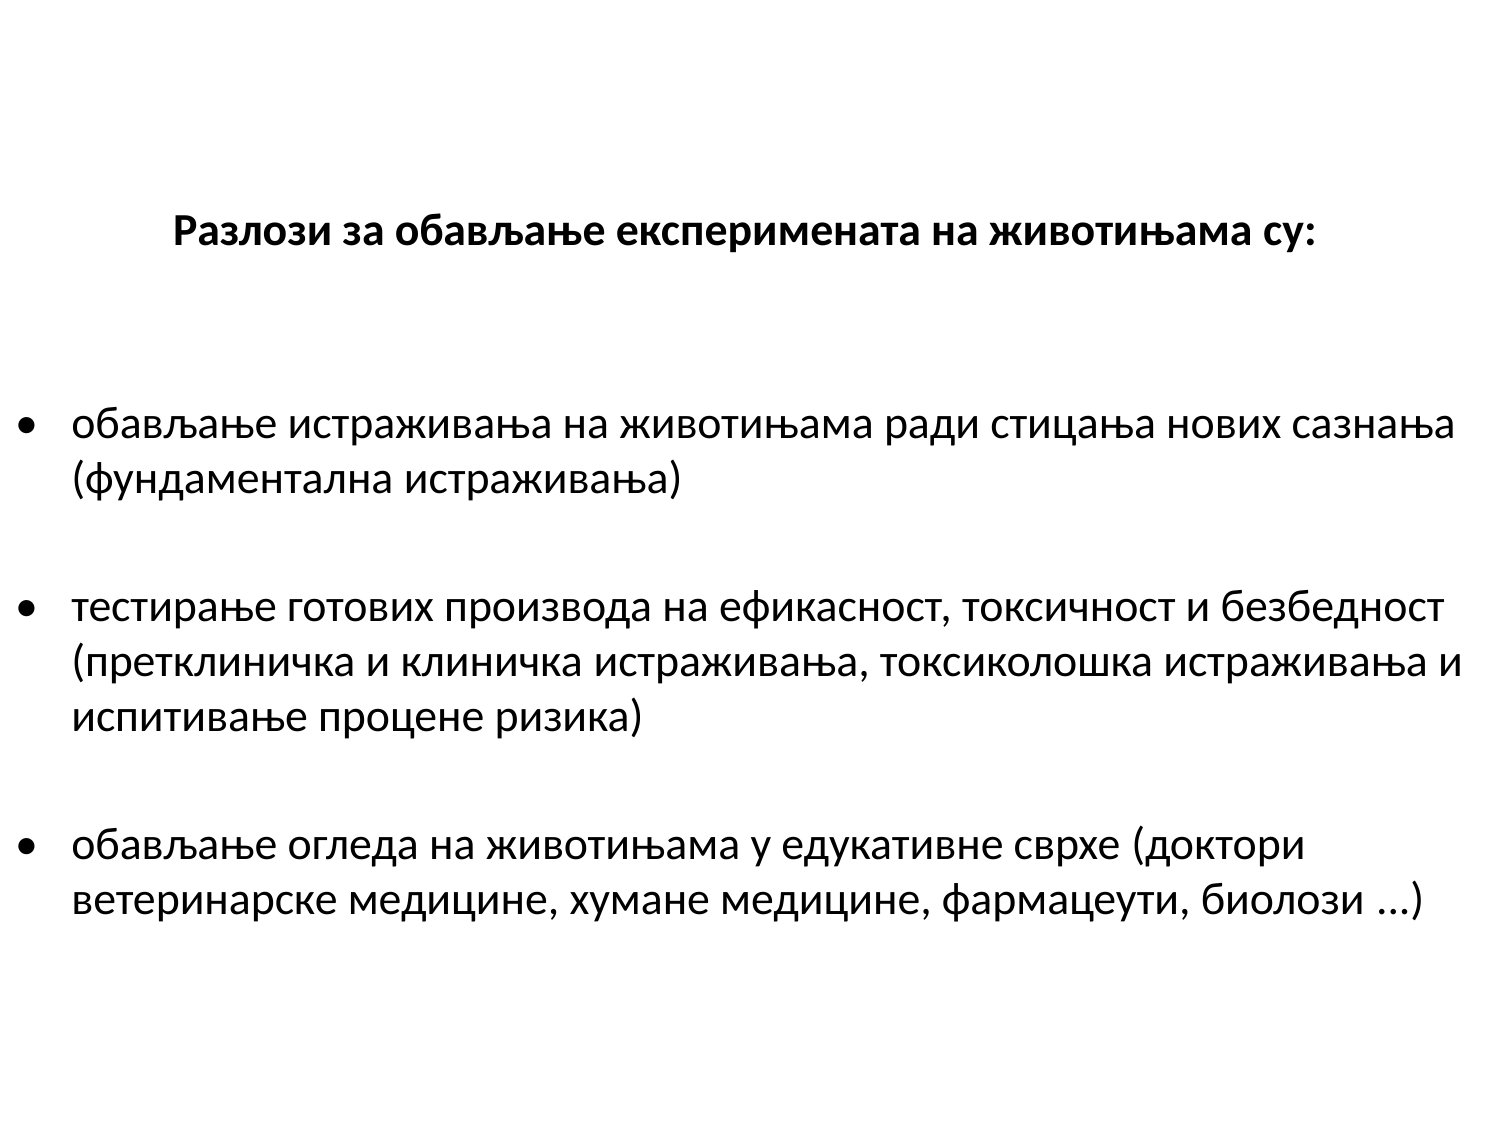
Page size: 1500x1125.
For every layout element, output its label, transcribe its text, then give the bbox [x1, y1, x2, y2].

list Разлози за обављање експеримената на животињама су: • обављање истраживања на животињама ради стицања нових сазнања (фундаментална истраживања) • тестирање готових производа на ефикасност, токсичност и безбедност (претклиничка и клиничка истраживања, токсиколошка истраживања и испитивање процене ризика) • обављање огледа на животињама у едукативне сврхе (доктори ветеринарске медицине, хумане медицине, фармацеути, биолози ...) [0, 0, 1500, 1125]
